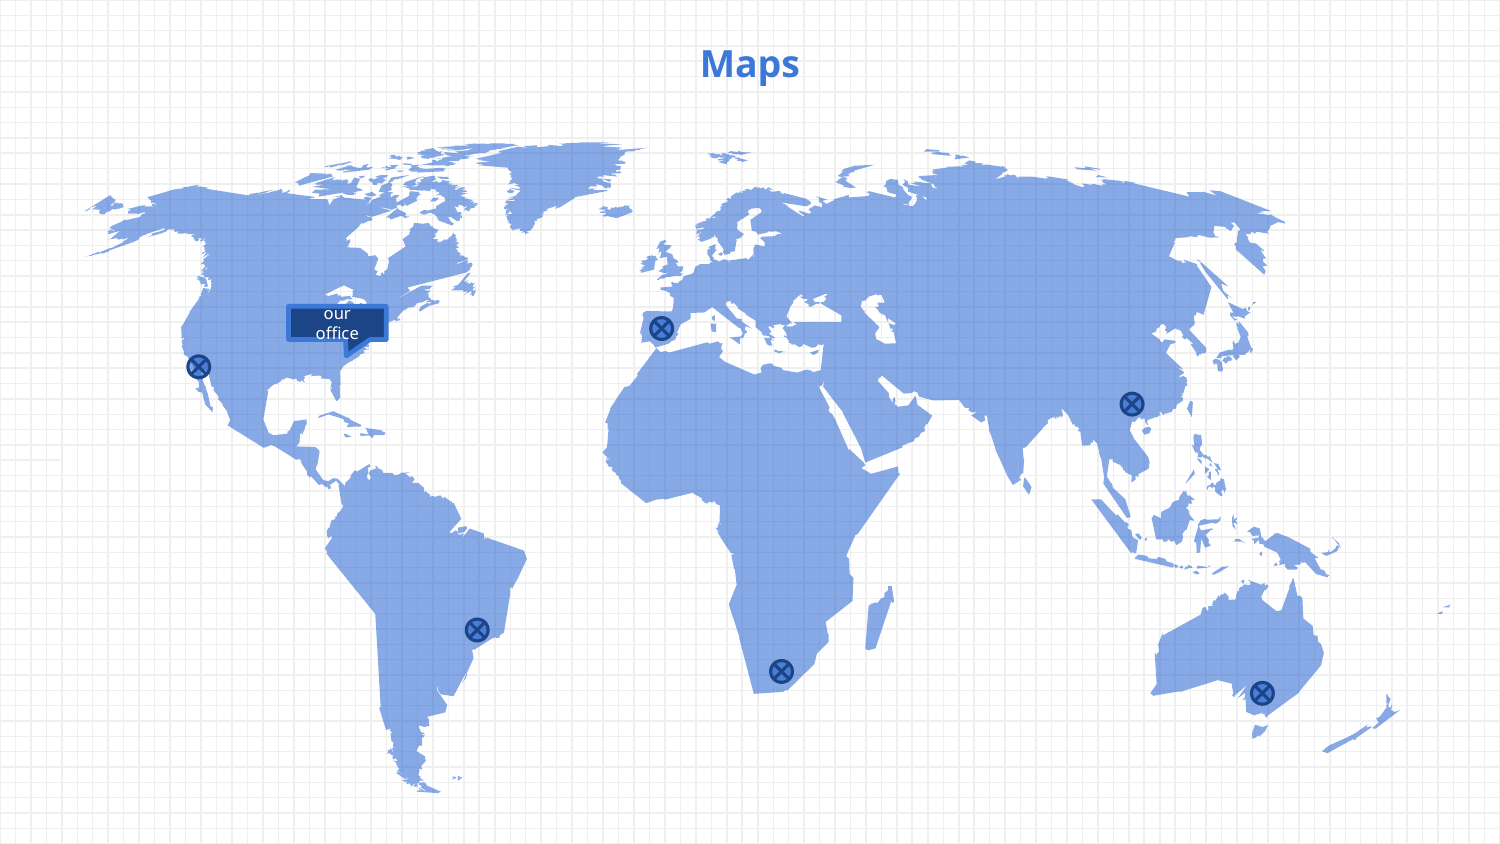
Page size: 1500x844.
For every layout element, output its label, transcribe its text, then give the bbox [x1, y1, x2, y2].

text_box [707, 151, 752, 165]
text_box our office [288, 306, 387, 356]
text_box [923, 149, 953, 156]
text_box [1121, 393, 1144, 416]
text_box [1251, 724, 1269, 739]
text_box [84, 175, 527, 794]
text_box [1247, 526, 1330, 578]
text_box [1320, 537, 1342, 556]
text_box [466, 619, 489, 641]
text_box [187, 355, 210, 378]
text_box [650, 317, 673, 340]
text_box [324, 161, 374, 173]
title Maps [0, 39, 1500, 101]
text_box [387, 154, 403, 160]
text_box [294, 173, 365, 197]
text_box [770, 660, 793, 683]
text_box [954, 154, 970, 160]
text_box [1150, 577, 1324, 718]
text_box [1322, 694, 1401, 754]
text_box [1251, 682, 1274, 705]
text_box [402, 142, 648, 235]
text_box [602, 160, 1286, 694]
text_box [380, 164, 399, 171]
